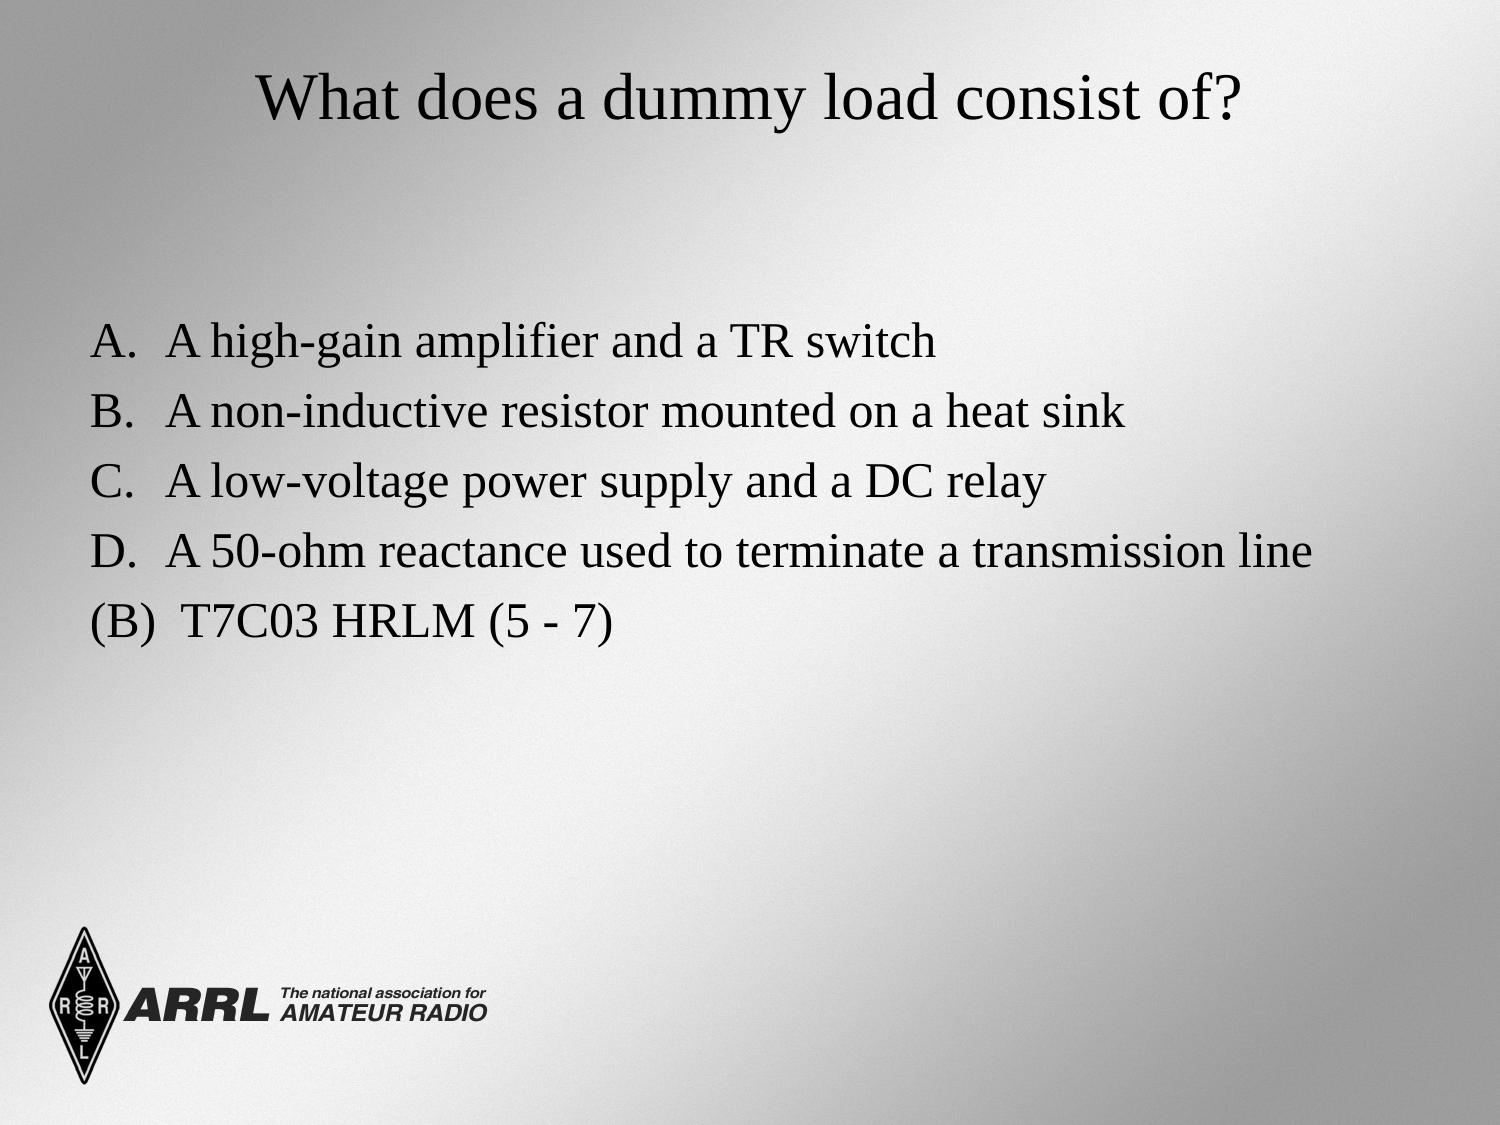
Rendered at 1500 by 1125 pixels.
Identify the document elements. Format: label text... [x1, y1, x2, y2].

title What does a dummy load consist of? [75, 45, 1425, 233]
picture [0, 0, 1500, 1125]
list A high-gain amplifier and a TR switch A non-inductive resistor mounted on a heat sink A low-voltage power supply and a DC relay A 50-ohm reactance used to terminate a transmission line (B) T7C03 HRLM (5 - 7) [75, 299, 1425, 1005]
